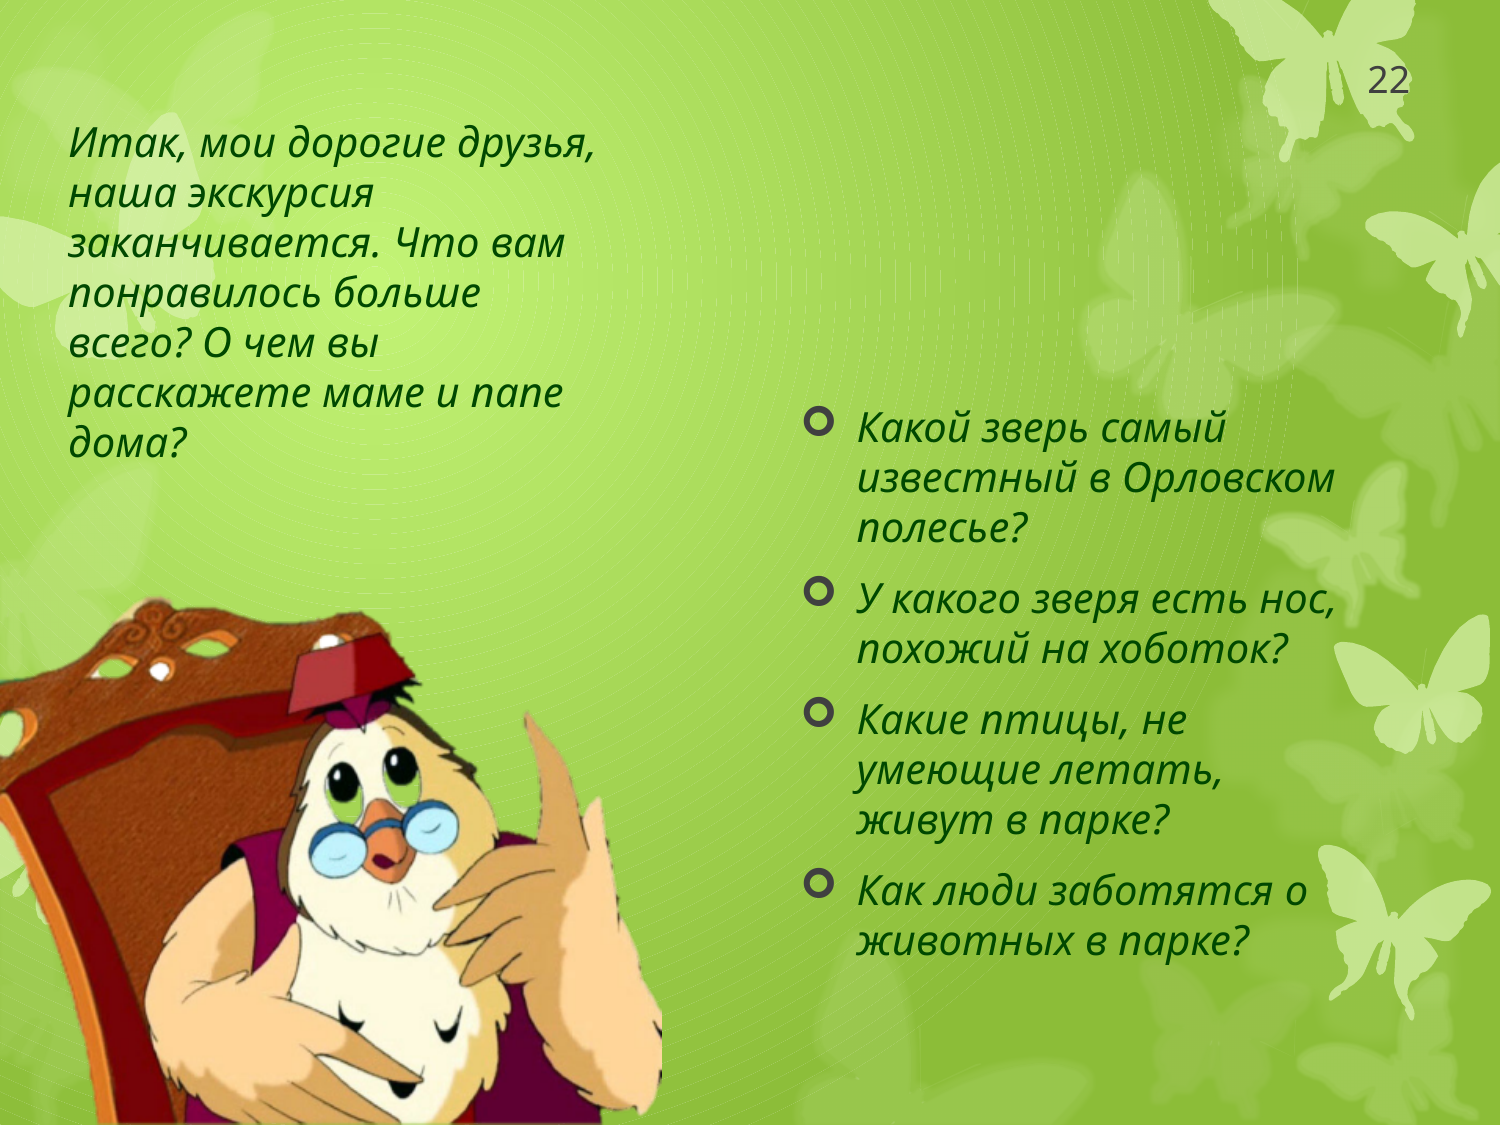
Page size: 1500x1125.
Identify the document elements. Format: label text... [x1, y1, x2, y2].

list Какой зверь самый известный в Орловском полесье? У какого зверя есть нос, похожий на хоботок? Какие птицы, не умеющие летать, живут в парке? Как люди заботятся о животных в парке? [785, 349, 1358, 1016]
slide_number 22 [1352, 54, 1453, 115]
picture [0, 592, 662, 1125]
list Итак, мои дорогие друзья, наша экскурсия заканчивается. Что вам понравилось больше всего? О чем вы расскажете маме и папе дома? [52, 30, 626, 552]
